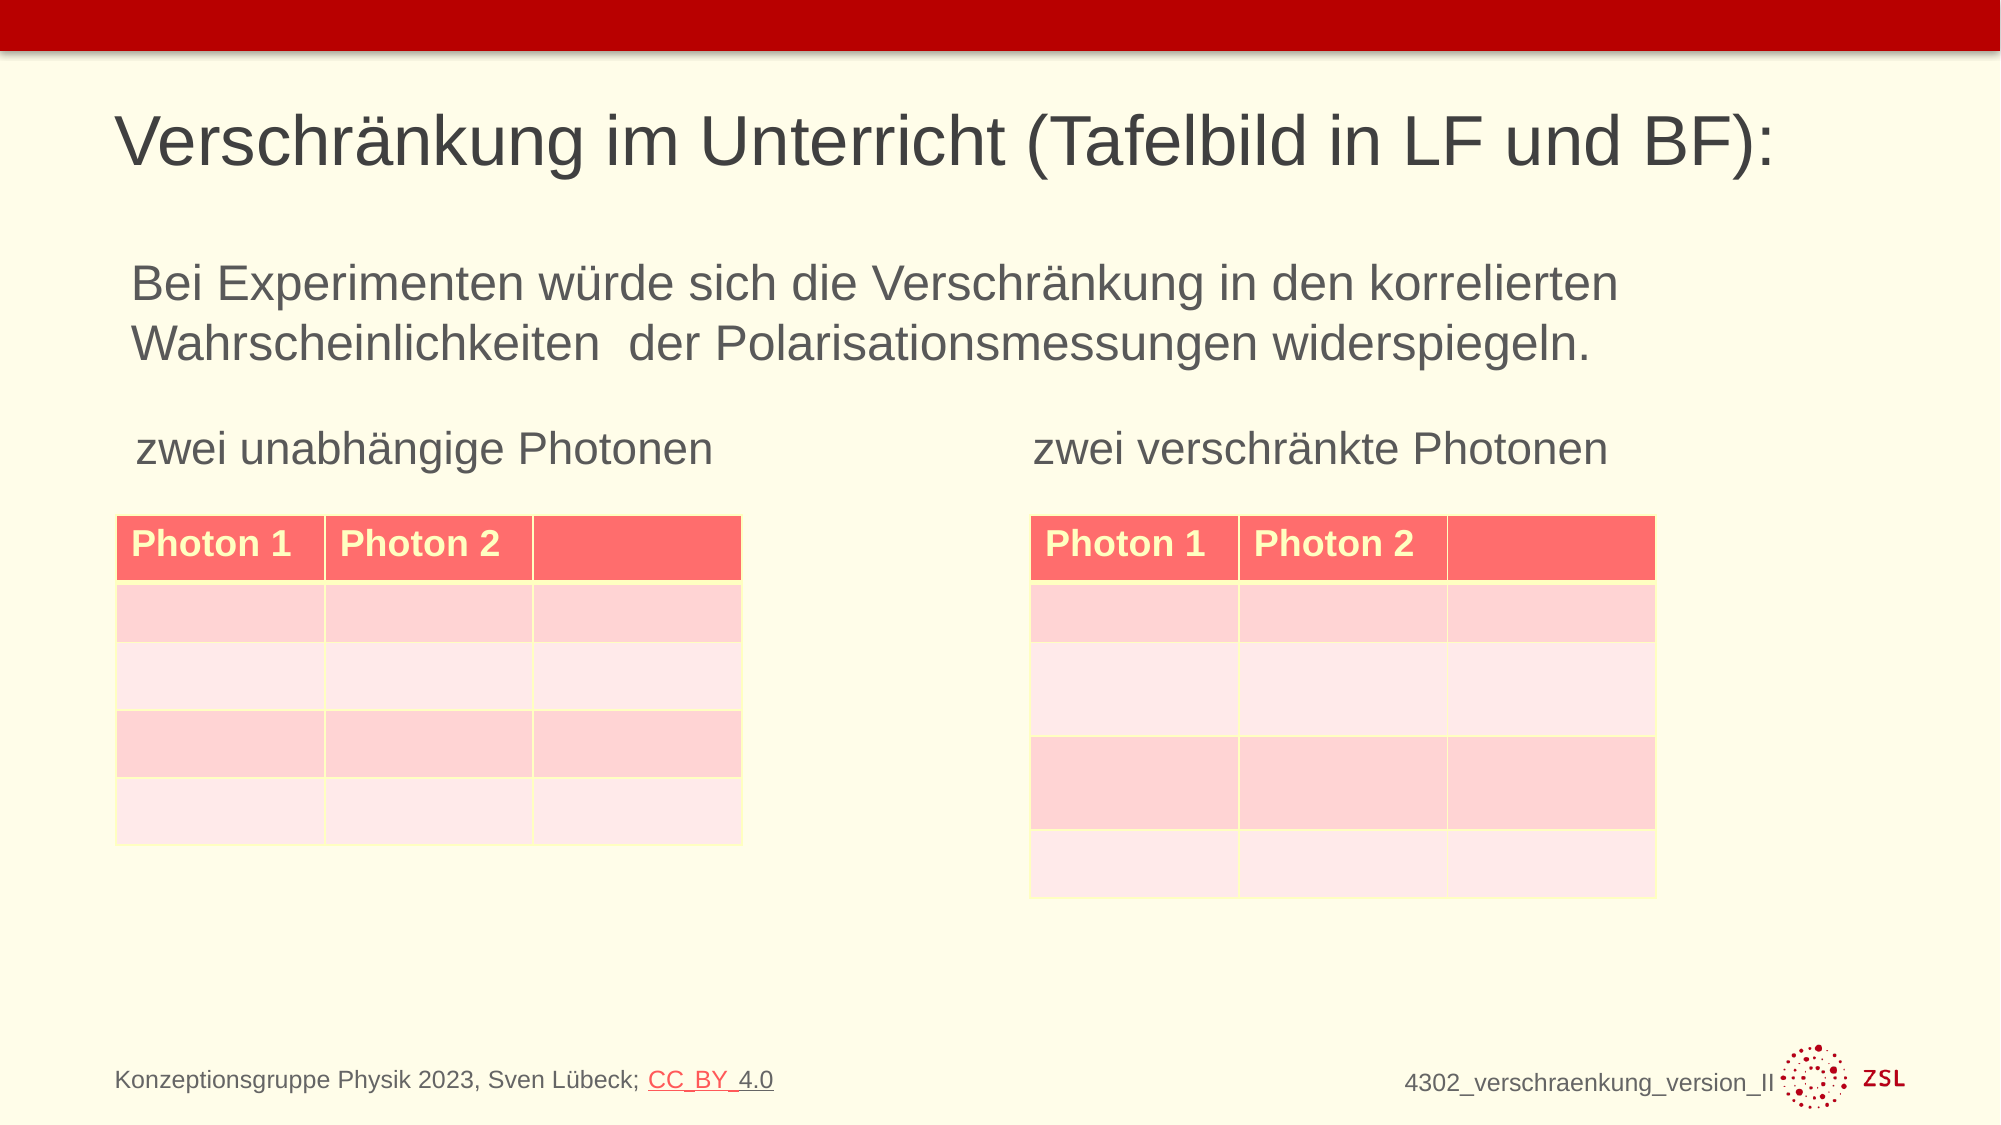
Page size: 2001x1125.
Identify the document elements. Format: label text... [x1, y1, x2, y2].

list zwei verschränkte Photonen [999, 411, 1863, 492]
text_box zwei unabhängige Photonen [102, 411, 975, 482]
title Verschränkung im Unterricht (Tafelbild in LF und BF): [99, 90, 1900, 185]
text_box [158, 262, 200, 328]
picture [1779, 1043, 1905, 1109]
